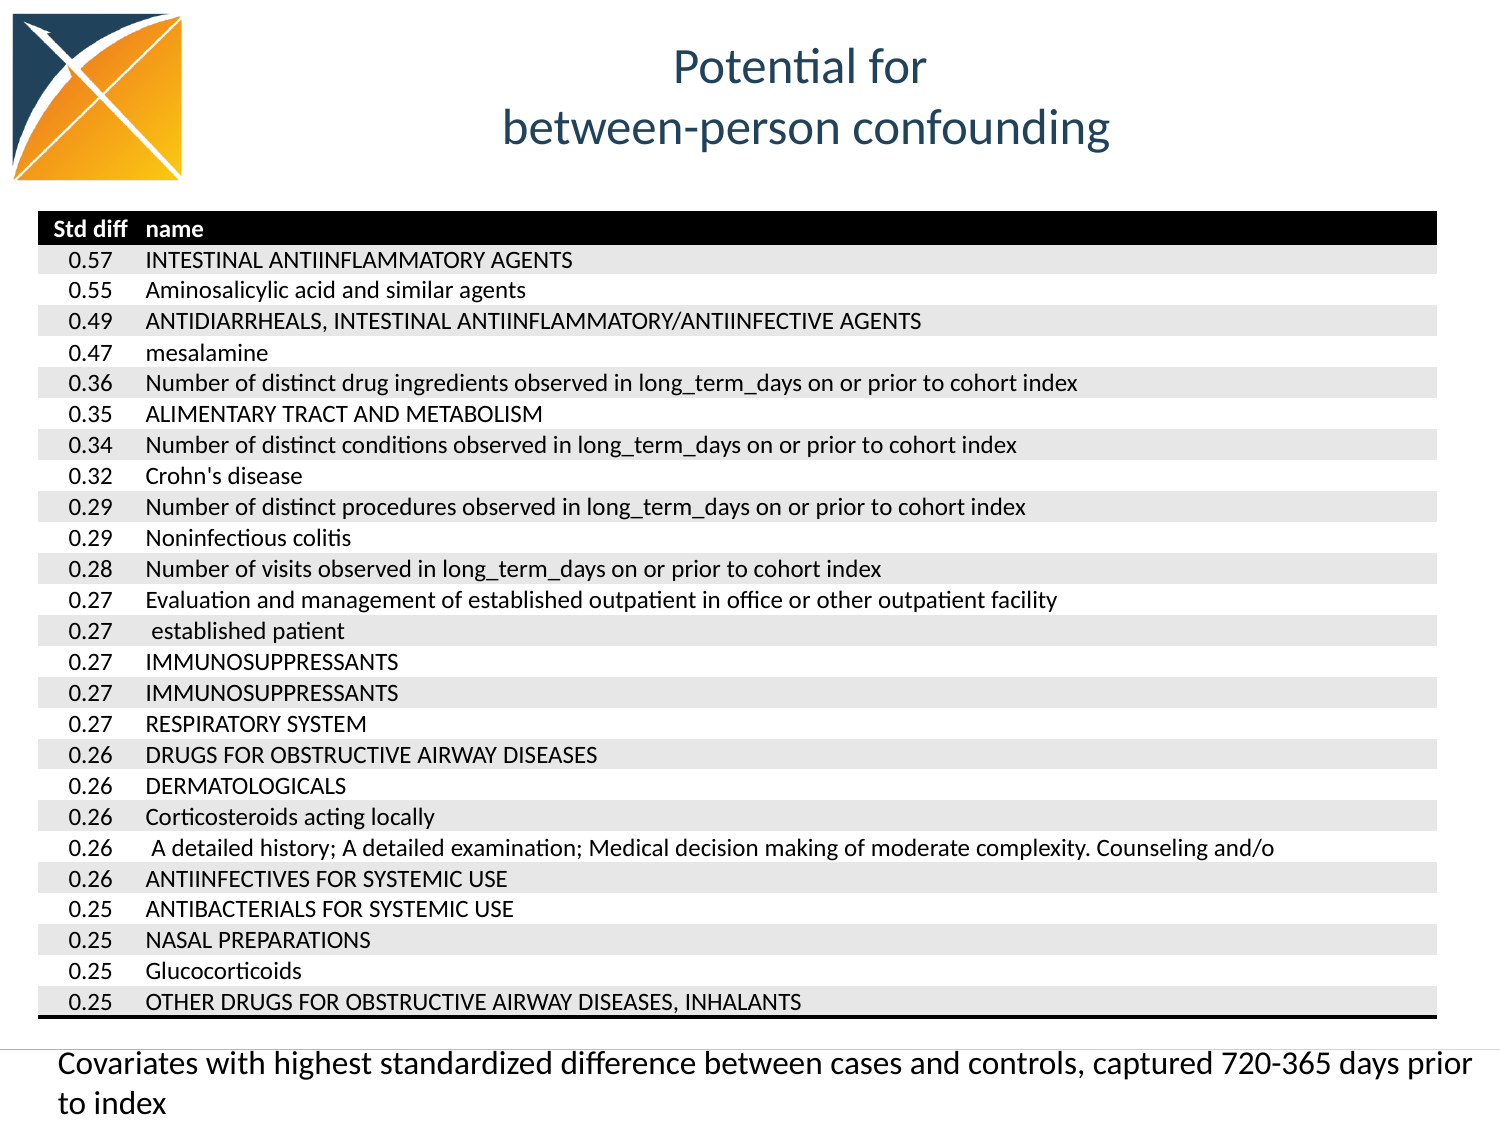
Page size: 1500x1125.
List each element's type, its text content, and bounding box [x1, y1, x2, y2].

table_cell 0.26 [38, 800, 144, 831]
table_cell 0.36 [38, 367, 144, 398]
table_cell 0.26 [38, 769, 144, 800]
table_cell 0.25 [38, 893, 144, 924]
table_cell 0.55 [38, 274, 144, 305]
table_cell 0.49 [38, 305, 144, 336]
table_cell 0.27 [38, 584, 144, 615]
table_cell 0.29 [38, 491, 144, 522]
picture [0, 0, 206, 200]
table_cell 0.25 [38, 986, 144, 1015]
table_cell OTHER DRUGS FOR OBSTRUCTIVE AIRWAY DISEASES, INHALANTS [144, 986, 1437, 1015]
table_cell Crohn's disease [144, 460, 1437, 491]
table_cell 0.25 [38, 955, 144, 986]
table_cell ANTIBACTERIALS FOR SYSTEMIC USE [144, 893, 1437, 924]
table_cell 0.27 [38, 646, 144, 677]
table_cell Corticosteroids acting locally [144, 800, 1437, 831]
table_cell RESPIRATORY SYSTEM [144, 708, 1437, 739]
table_cell IMMUNOSUPPRESSANTS [144, 677, 1437, 708]
table_cell 0.27 [38, 677, 144, 708]
table_cell 0.47 [38, 336, 144, 367]
text_box [0, 1047, 43, 1125]
table_cell INTESTINAL ANTIINFLAMMATORY AGENTS [144, 245, 1437, 274]
table_cell 0.25 [38, 924, 144, 955]
table_cell 0.26 [38, 739, 144, 769]
table_cell 0.26 [38, 831, 144, 862]
table_cell 0.57 [38, 245, 144, 274]
table_cell 0.32 [38, 460, 144, 491]
text_box Covariates with highest standardized difference between cases and controls, captured 720-365 days prior to index [43, 1034, 1500, 1125]
table_cell 0.34 [38, 429, 144, 460]
title Potential for between-person confounding [187, 24, 1425, 163]
table_cell Noninfectious colitis [144, 522, 1437, 553]
table_cell A detailed history; A detailed examination; Medical decision making of moderate complexity. Counseling and/o [144, 831, 1437, 862]
table_cell ANTIDIARRHEALS, INTESTINAL ANTIINFLAMMATORY/ANTIINFECTIVE AGENTS [144, 305, 1437, 336]
table_cell 0.28 [38, 553, 144, 584]
table_cell 0.26 [38, 862, 144, 893]
table_cell NASAL PREPARATIONS [144, 924, 1437, 955]
table_header name [144, 214, 1437, 242]
table_cell Number of distinct procedures observed in long_term_days on or prior to cohort index [144, 491, 1437, 522]
table_cell DERMATOLOGICALS [144, 769, 1437, 800]
table_cell Aminosalicylic acid and similar agents [144, 274, 1437, 305]
table_cell ALIMENTARY TRACT AND METABOLISM [144, 398, 1437, 429]
table_cell IMMUNOSUPPRESSANTS [144, 646, 1437, 677]
table_cell Glucocorticoids [144, 955, 1437, 986]
table_cell Evaluation and management of established outpatient in office or other outpatient facility [144, 584, 1437, 615]
table_cell 0.27 [38, 708, 144, 739]
table_cell Number of visits observed in long_term_days on or prior to cohort index [144, 553, 1437, 584]
table_cell ANTIINFECTIVES FOR SYSTEMIC USE [144, 862, 1437, 893]
table_header Std diff [38, 214, 144, 242]
table_cell 0.35 [38, 398, 144, 429]
table_cell DRUGS FOR OBSTRUCTIVE AIRWAY DISEASES [144, 739, 1437, 769]
table_cell mesalamine [144, 336, 1437, 367]
table_cell established patient [144, 615, 1437, 646]
table_cell Number of distinct drug ingredients observed in long_term_days on or prior to cohort index [144, 367, 1437, 398]
table_cell 0.29 [38, 522, 144, 553]
table_cell 0.27 [38, 615, 144, 646]
table_cell Number of distinct conditions observed in long_term_days on or prior to cohort index [144, 429, 1437, 460]
